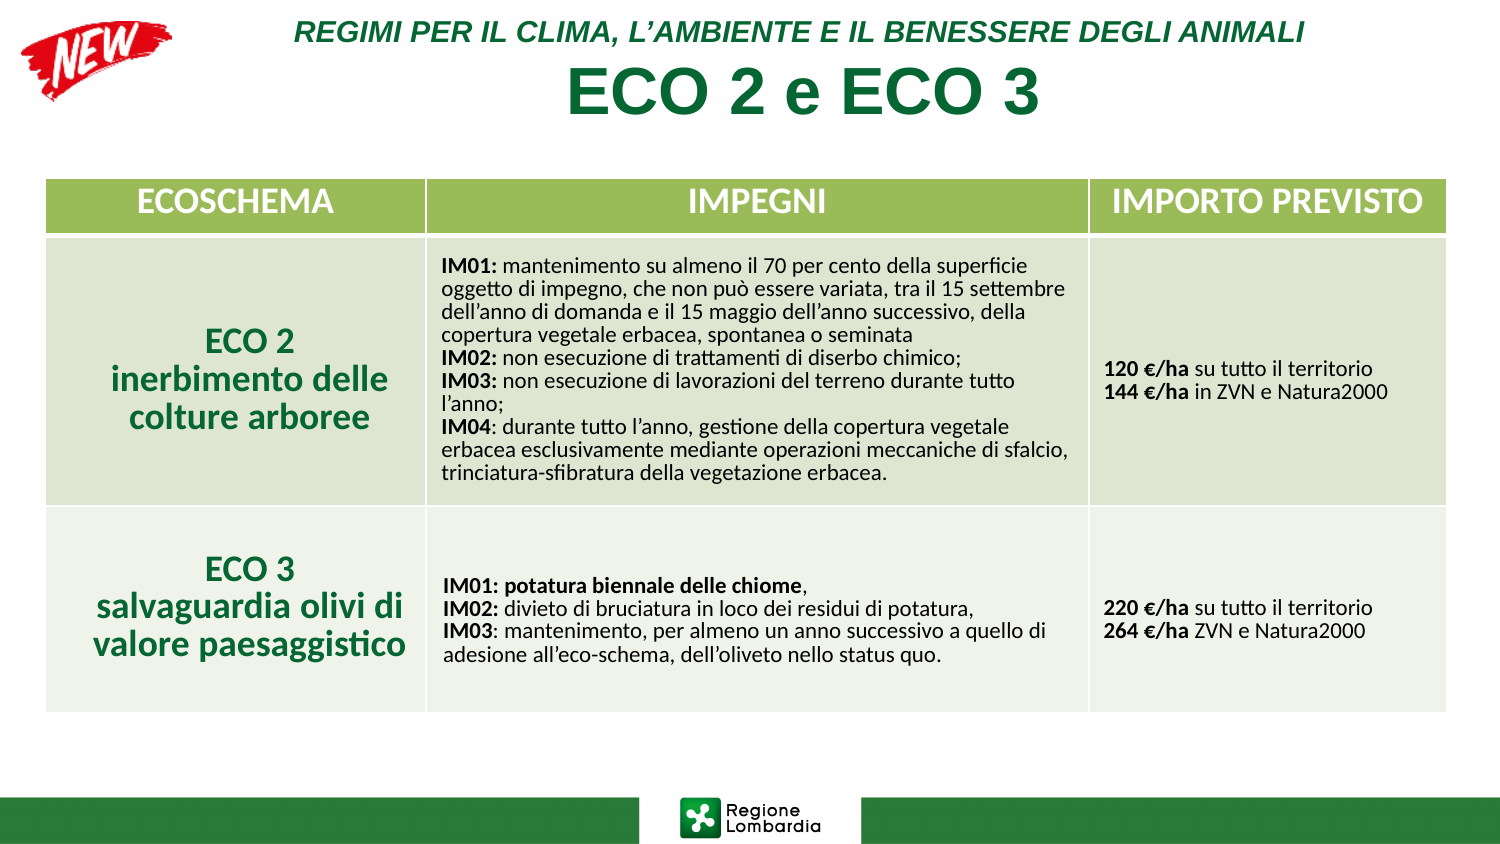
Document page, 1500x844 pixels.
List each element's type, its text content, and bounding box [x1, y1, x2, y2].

table_cell IM01: mantenimento su almeno il 70 per cento della superficie oggetto di impegno, che non può essere variata, tra il 15 settembre dell’anno di domanda e il 15 maggio dell’anno successivo, della copertura vegetale erbacea, spontanea o seminata IM02: non esecuzione di trattamenti di diserbo chimico; IM03: non esecuzione di lavorazioni del terreno durante tutto l’anno; IM04: durante tutto l’anno, gestione della copertura vegetale erbacea esclusivamente mediante operazioni meccaniche di sfalcio, trinciatura-sfibratura della vegetazione erbacea. [427, 238, 1088, 505]
subtitle [0, 167, 1500, 775]
table_cell IM01: potatura biennale delle chiome, IM02: divieto di bruciatura in loco dei residui di potatura, IM03: mantenimento, per almeno un anno successivo a quello di adesione all’eco-schema, dell’oliveto nello status quo. [427, 507, 1088, 712]
table_header ECOSCHEMA [46, 179, 425, 233]
table_header IMPEGNI [427, 179, 1088, 233]
table_cell 120 €/ha su tutto il territorio 144 €/ha in ZVN e Natura2000 [1090, 238, 1446, 505]
table_cell ECO 3 salvaguardia olivi di valore paesaggistico [46, 507, 425, 712]
table_cell ECO 2 inerbimento delle colture arboree [46, 238, 425, 505]
table_cell 220 €/ha su tutto il territorio 264 €/ha ZVN e Natura2000 [1090, 507, 1446, 712]
table_header IMPORTO PREVISTO [1090, 179, 1446, 233]
picture [0, 775, 1500, 844]
title REGIMI PER IL CLIMA, L’AMBIENTE E IL BENESSERE DEGLI ANIMALI ECO 2 e ECO 3 [160, 46, 1447, 127]
picture [0, 0, 1500, 167]
